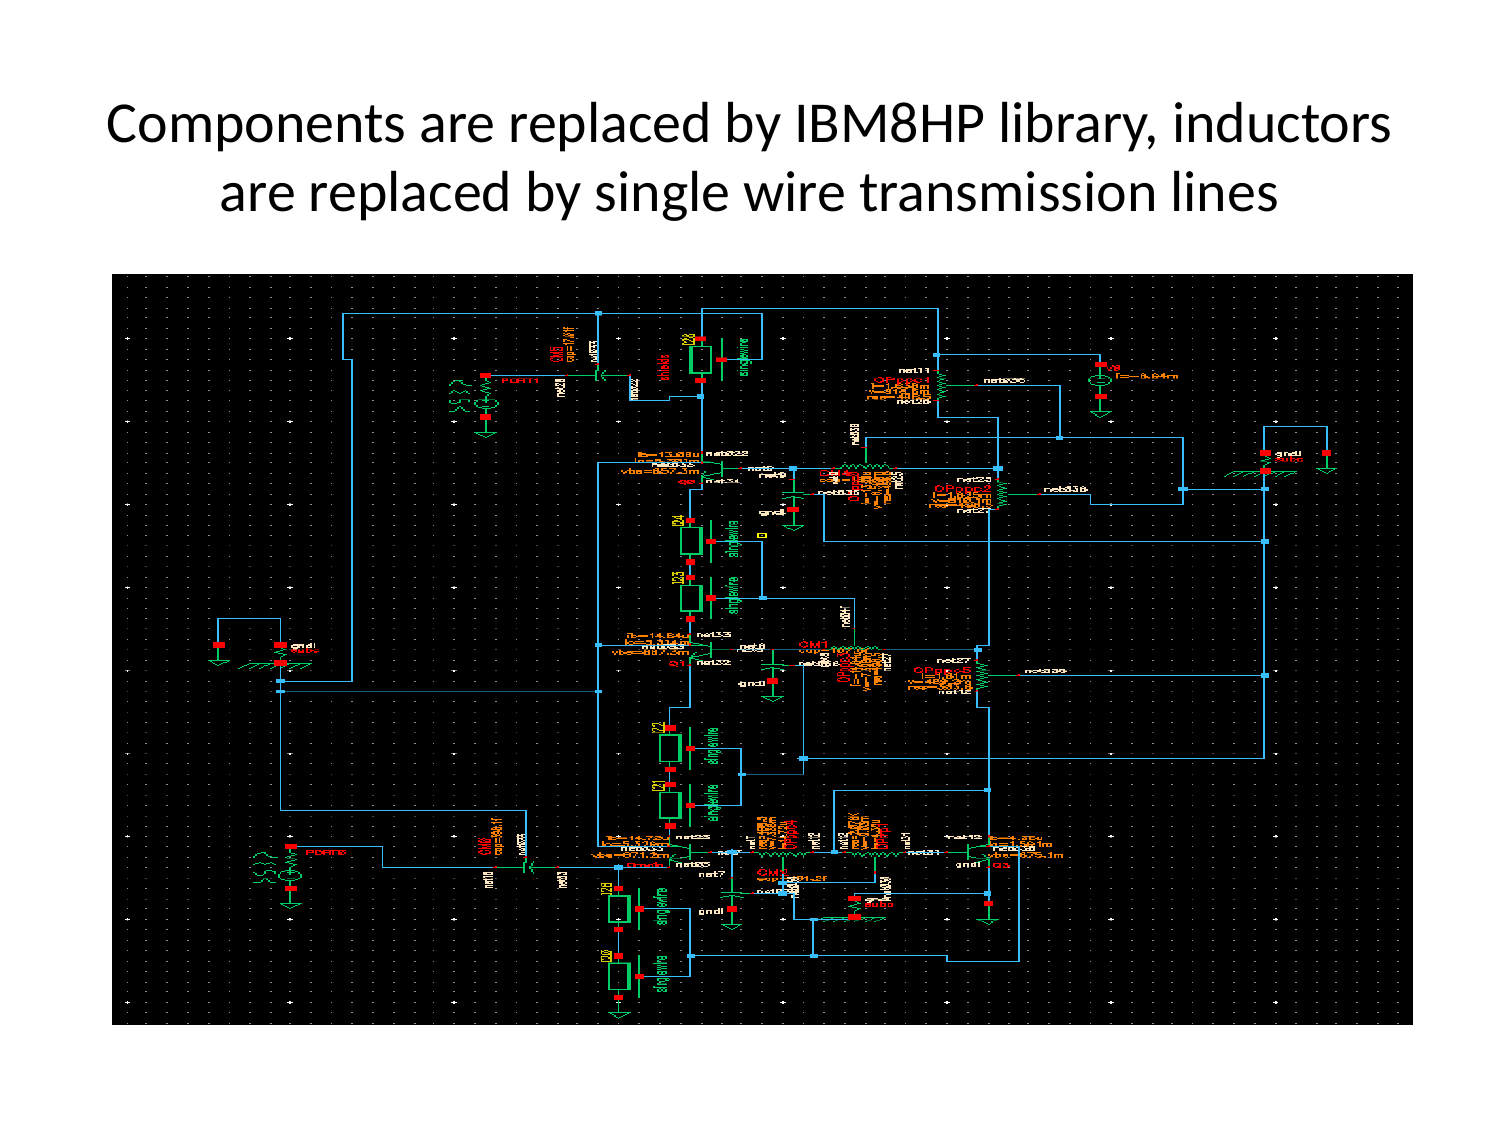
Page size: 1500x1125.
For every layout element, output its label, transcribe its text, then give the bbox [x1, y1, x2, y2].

picture [112, 274, 1413, 1026]
title Components are replaced by IBM8HP library, inductors are replaced by single wire transmission lines [75, 45, 1425, 263]
